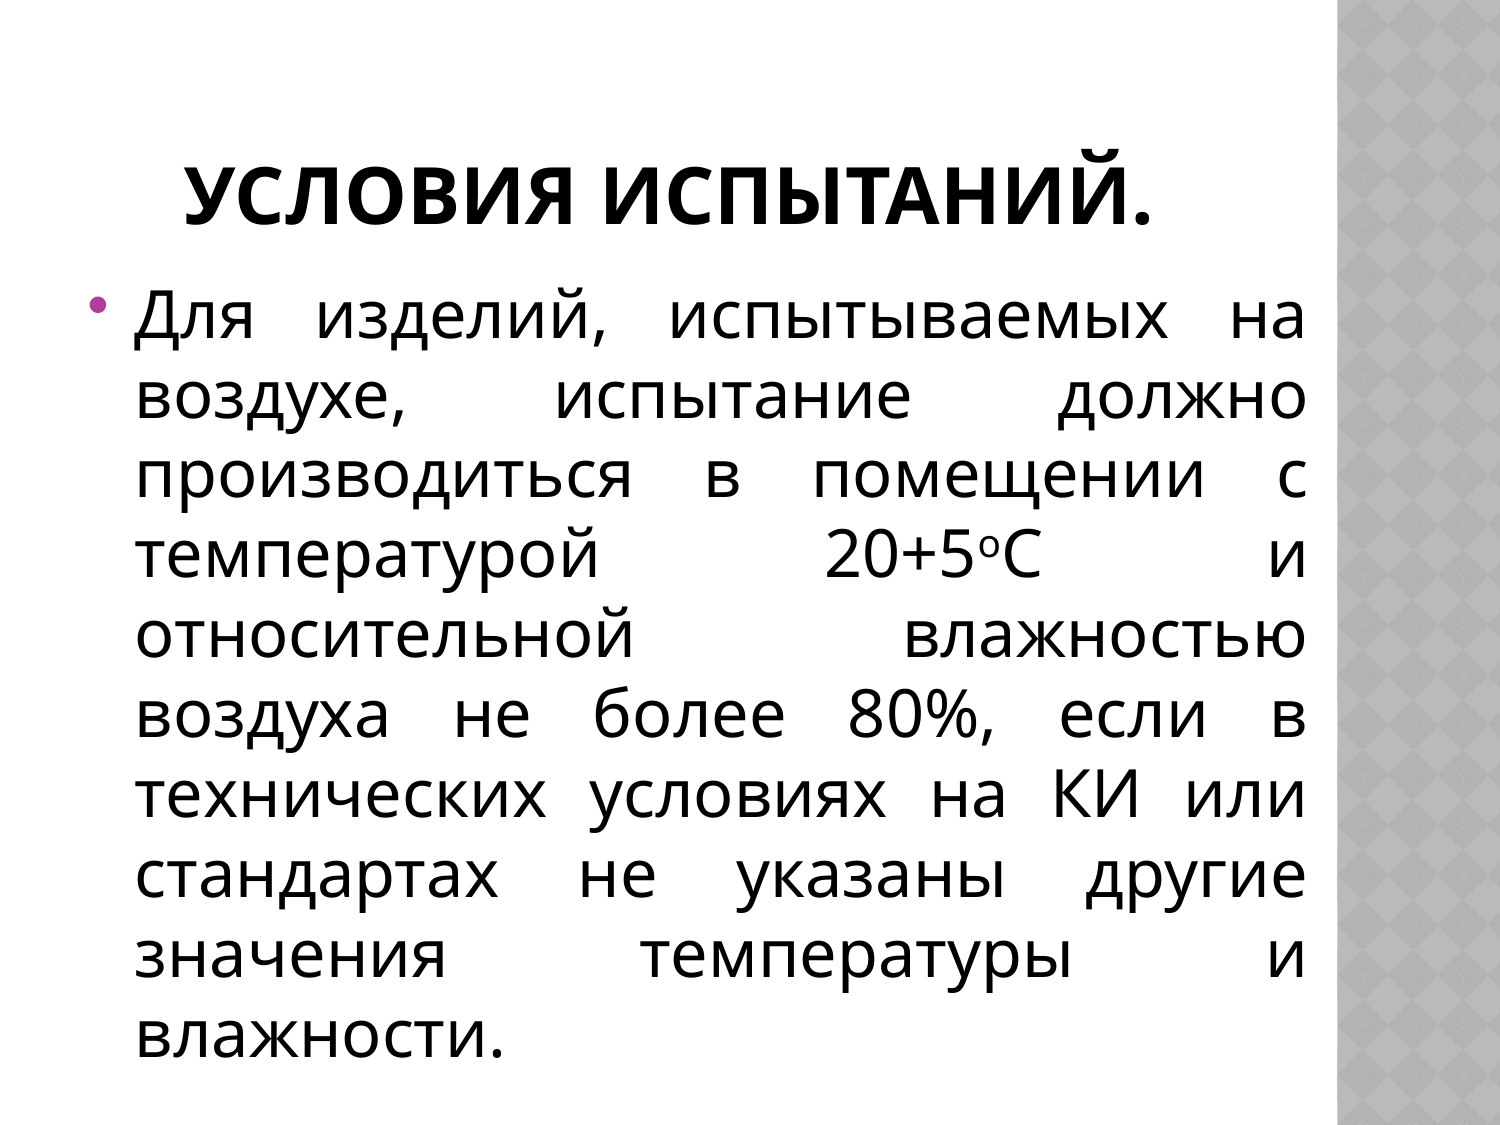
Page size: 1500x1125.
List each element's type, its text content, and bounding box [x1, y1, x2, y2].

title Условия испытаний. [75, 52, 1263, 240]
list Для изделий, испытываемых на воздухе, испытание должно производиться в помещении с температурой 20+5оС и относительной влажностью воздуха не более 80%, если в технических условиях на КИ или стандартах не указаны другие значения температуры и влажности. [75, 264, 1325, 1059]
